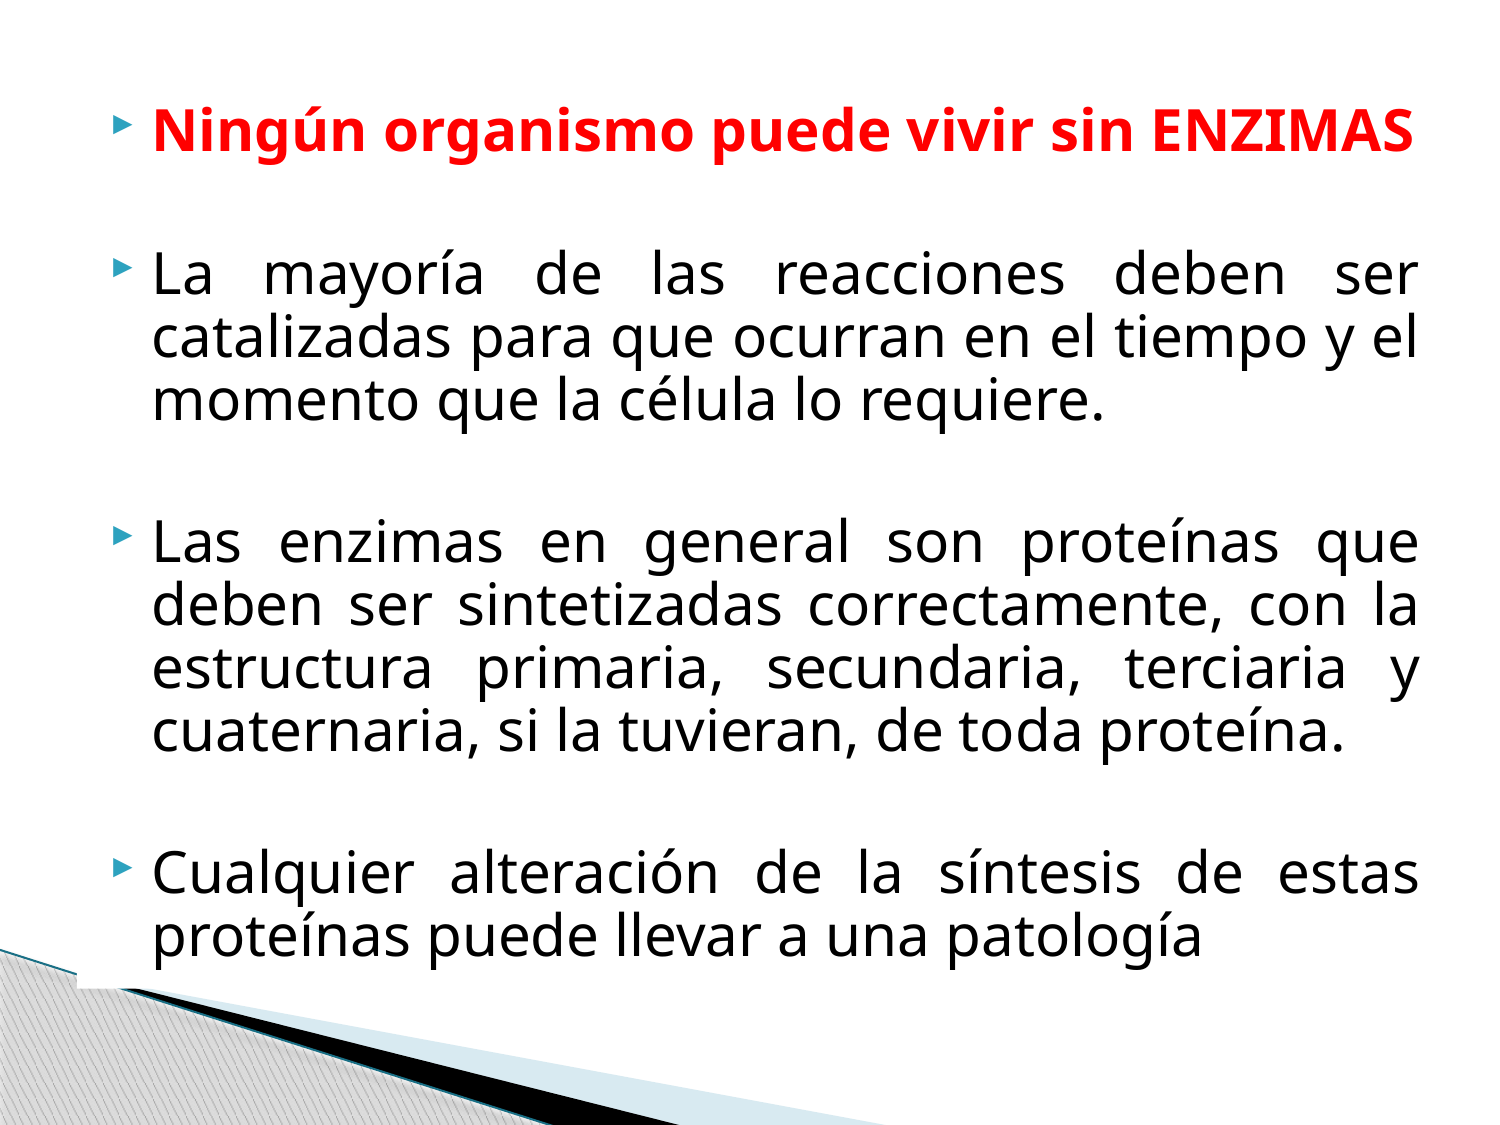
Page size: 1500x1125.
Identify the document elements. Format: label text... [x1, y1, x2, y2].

list Ningún organismo puede vivir sin ENZIMAS La mayoría de las reacciones deben ser catalizadas para que ocurran en el tiempo y el momento que la célula lo requiere. Las enzimas en general son proteínas que deben ser sintetizadas correctamente, con la estructura primaria, secundaria, terciaria y cuaternaria, si la tuvieran, de toda proteína. Cualquier alteración de la síntesis de estas proteínas puede llevar a una patología [76, 93, 1436, 989]
